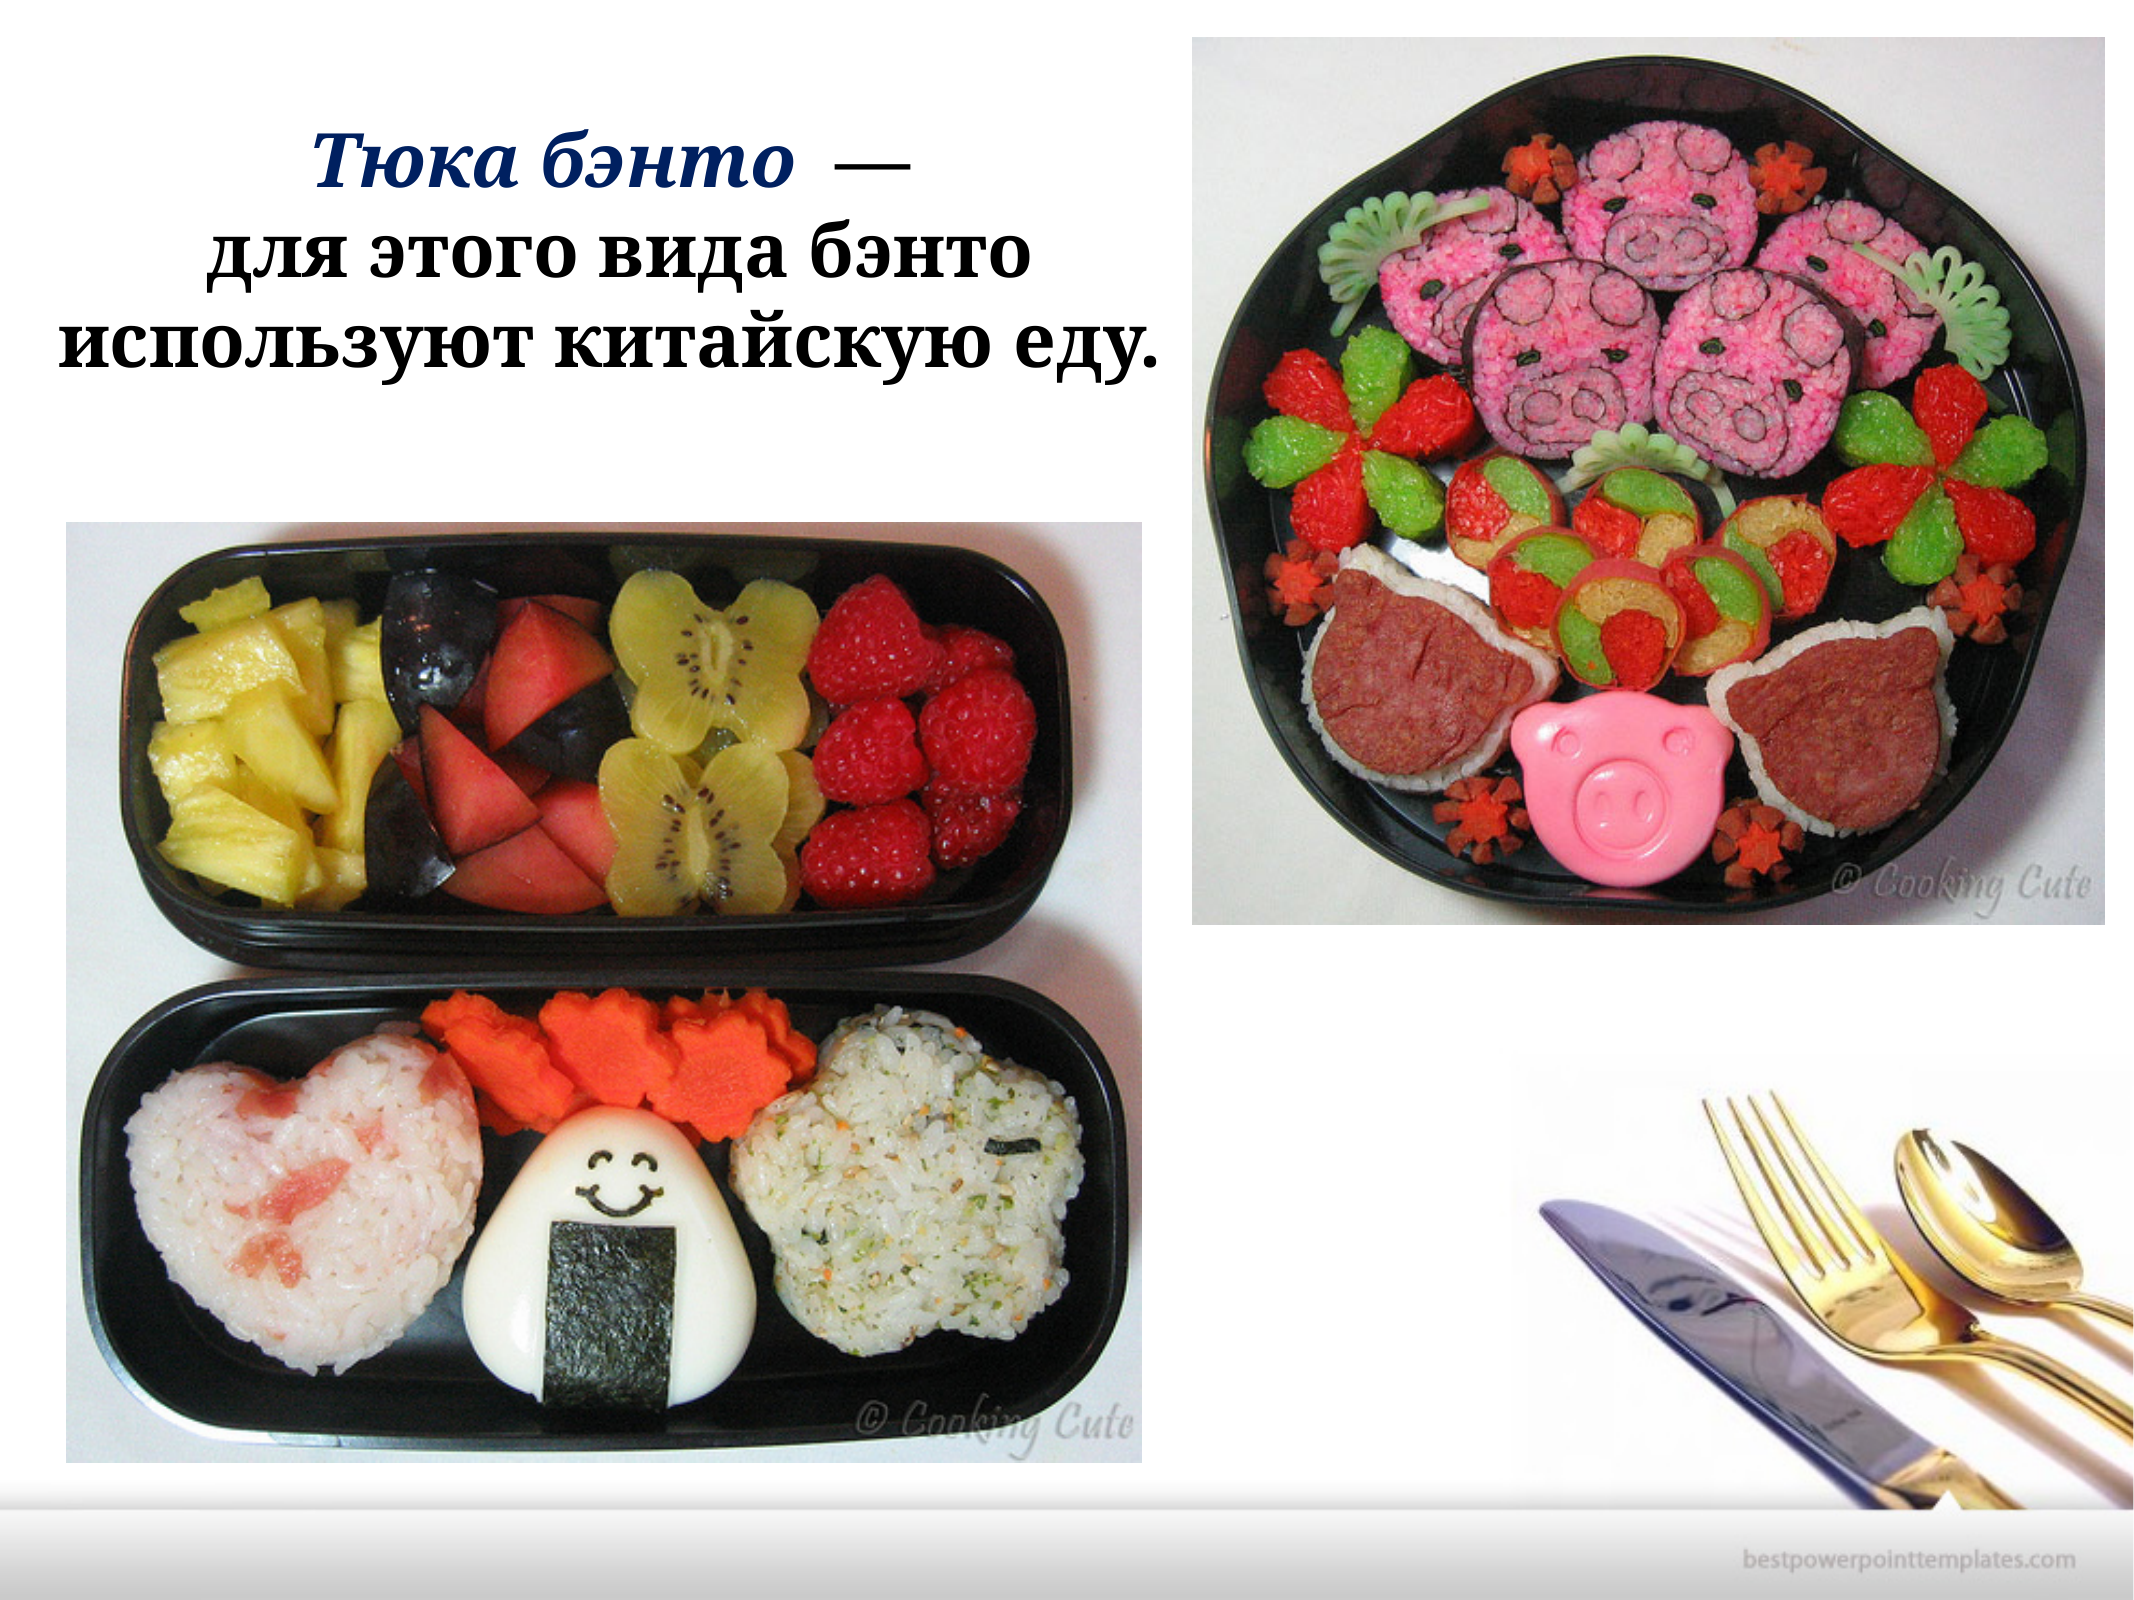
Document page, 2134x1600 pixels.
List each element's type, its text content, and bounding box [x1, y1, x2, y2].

text_box Тюка бэнто — для этого вида бэнто используют китайскую еду. [4, 105, 1187, 391]
picture [0, 0, 2134, 1600]
